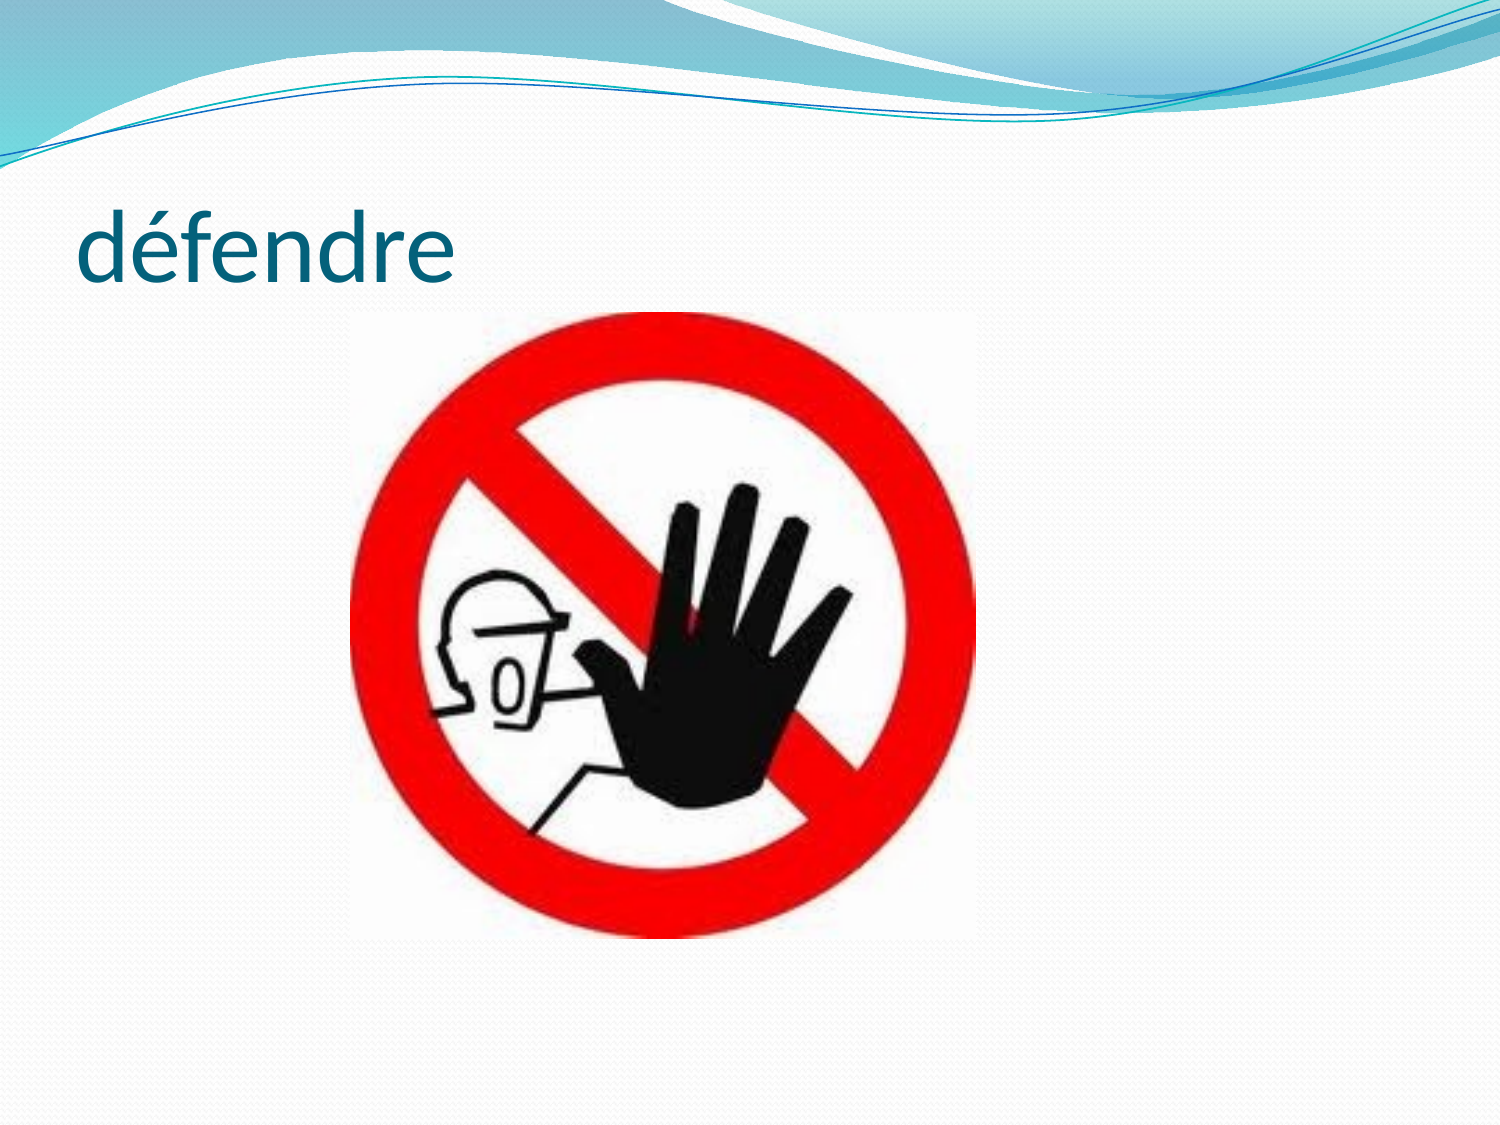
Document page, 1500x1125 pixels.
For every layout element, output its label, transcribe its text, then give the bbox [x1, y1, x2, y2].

picture [349, 312, 977, 939]
title défendre [75, 115, 1425, 303]
